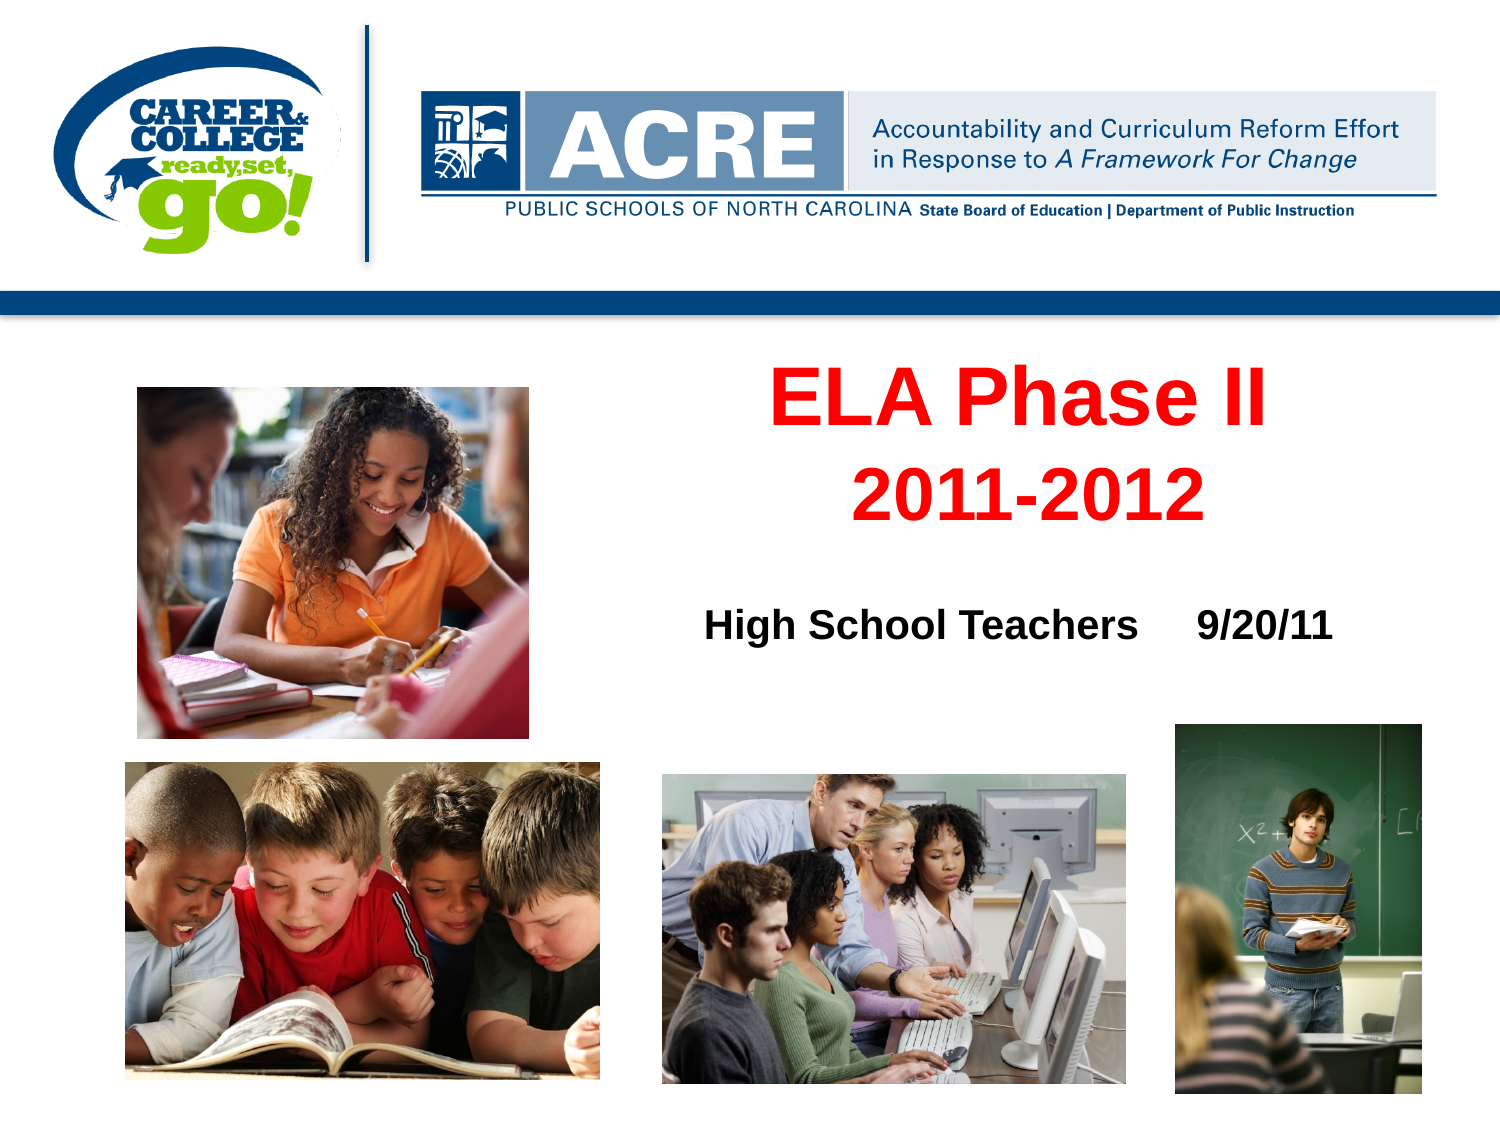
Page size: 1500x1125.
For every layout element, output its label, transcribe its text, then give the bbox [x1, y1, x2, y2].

picture [662, 774, 1126, 1084]
picture [1174, 724, 1422, 1094]
picture [137, 387, 530, 740]
picture [124, 762, 601, 1080]
picture [45, 37, 349, 264]
title ELA Phase II 2011-2012 High School Teachers 9/20/11 [600, 287, 1438, 629]
picture [387, 49, 1463, 256]
